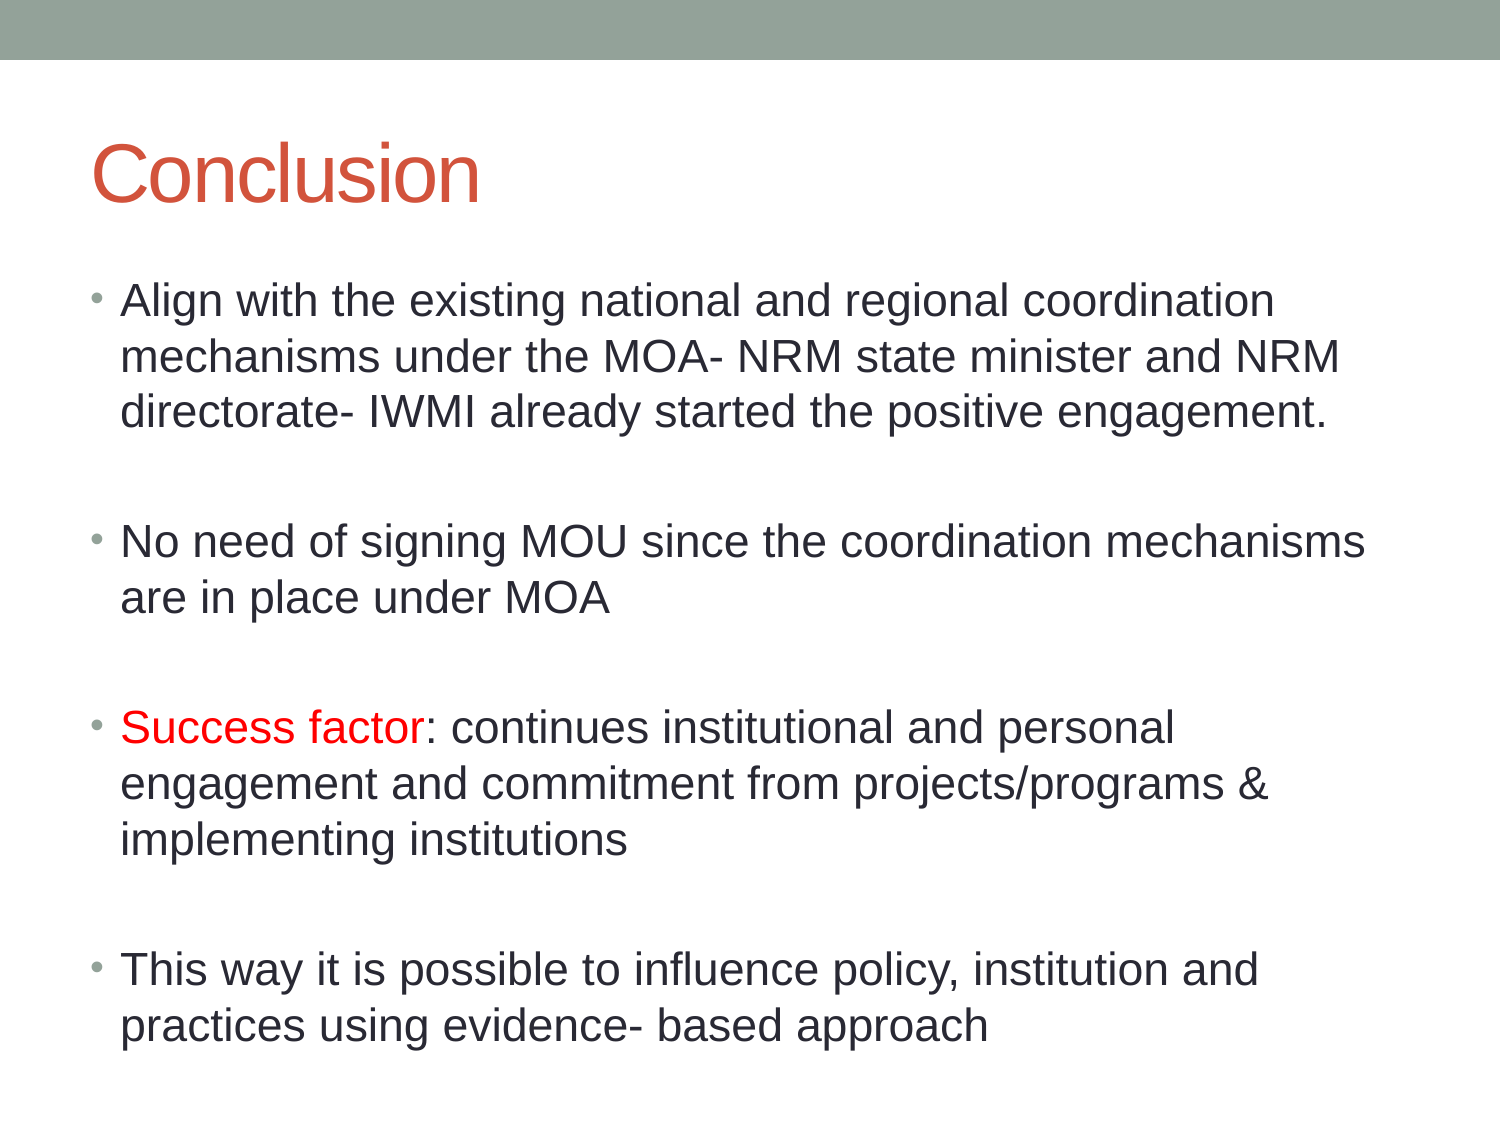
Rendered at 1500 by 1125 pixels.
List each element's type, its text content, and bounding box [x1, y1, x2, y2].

title Conclusion [75, 87, 1425, 250]
list Align with the existing national and regional coordination mechanisms under the MOA- NRM state minister and NRM directorate- IWMI already started the positive engagement. No need of signing MOU since the coordination mechanisms are in place under MOA Success factor: continues institutional and personal engagement and commitment from projects/programs & implementing institutions This way it is possible to influence policy, institution and practices using evidence- based approach [75, 262, 1425, 1063]
